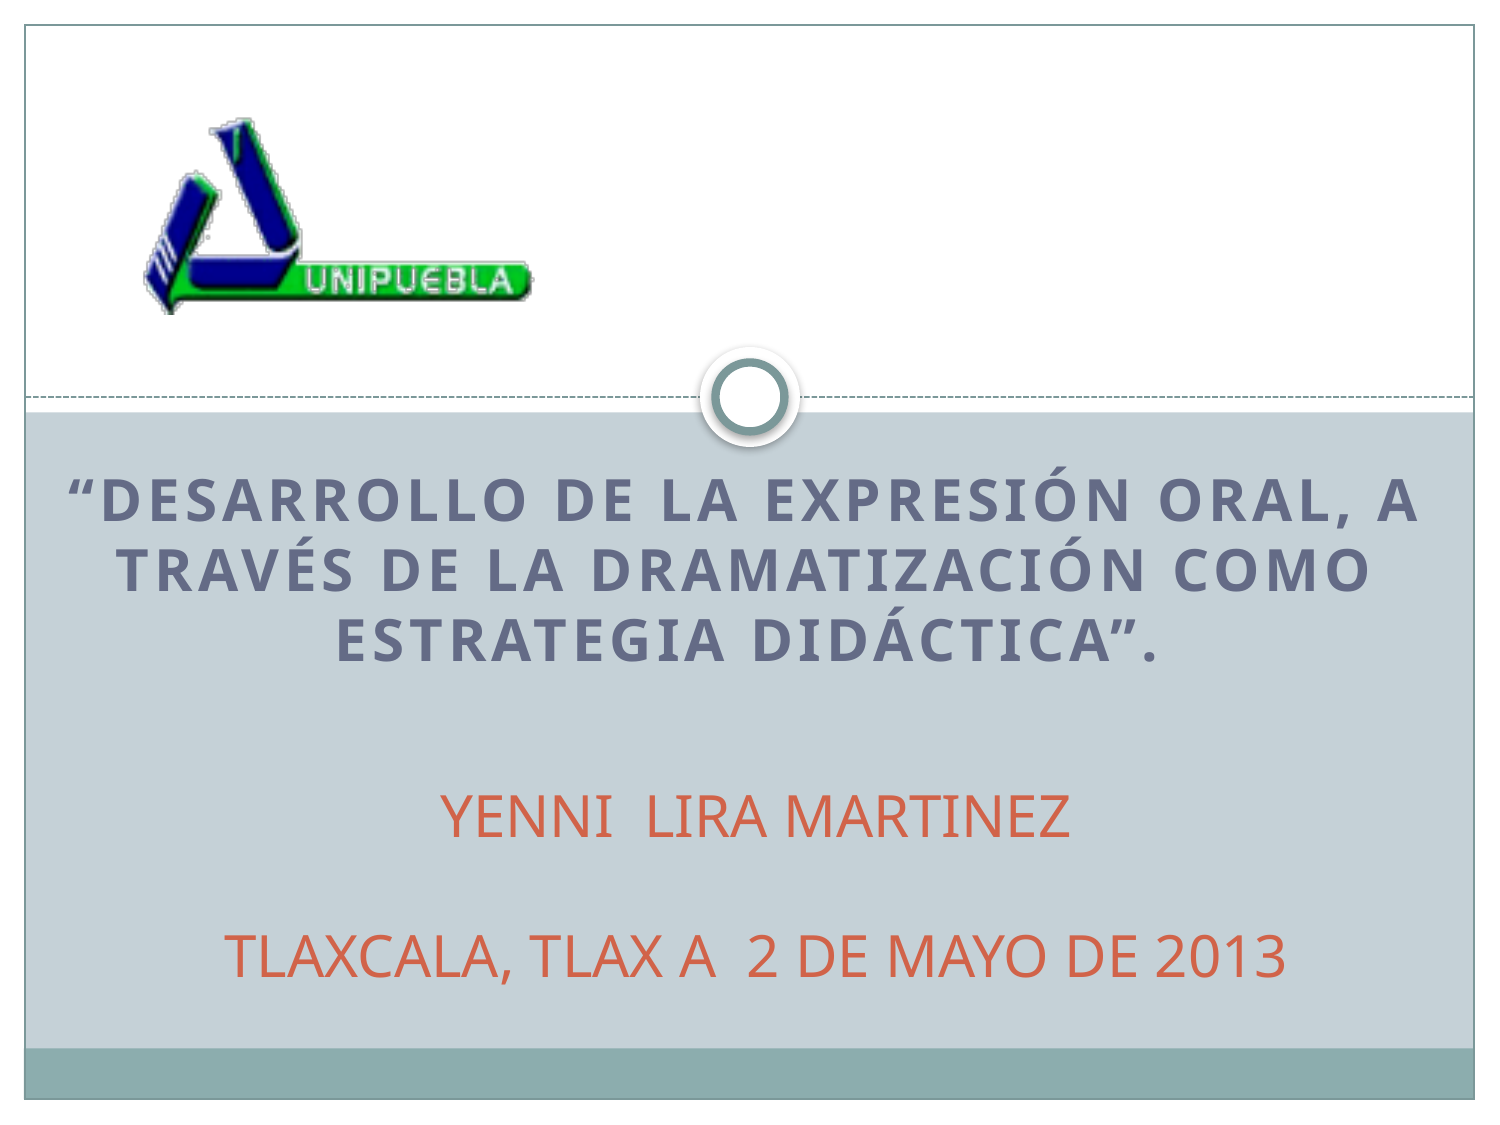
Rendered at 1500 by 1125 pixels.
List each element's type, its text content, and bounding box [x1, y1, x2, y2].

title YENNI LIRA MARTINEZ TLAXCALA, TLAX A 2 DE MAYO DE 2013 [62, 680, 1450, 997]
subtitle “Desarrollo de la expresión oral, a través de la dramatización como estrategia didáctica”. [53, 456, 1441, 607]
picture [136, 113, 538, 315]
